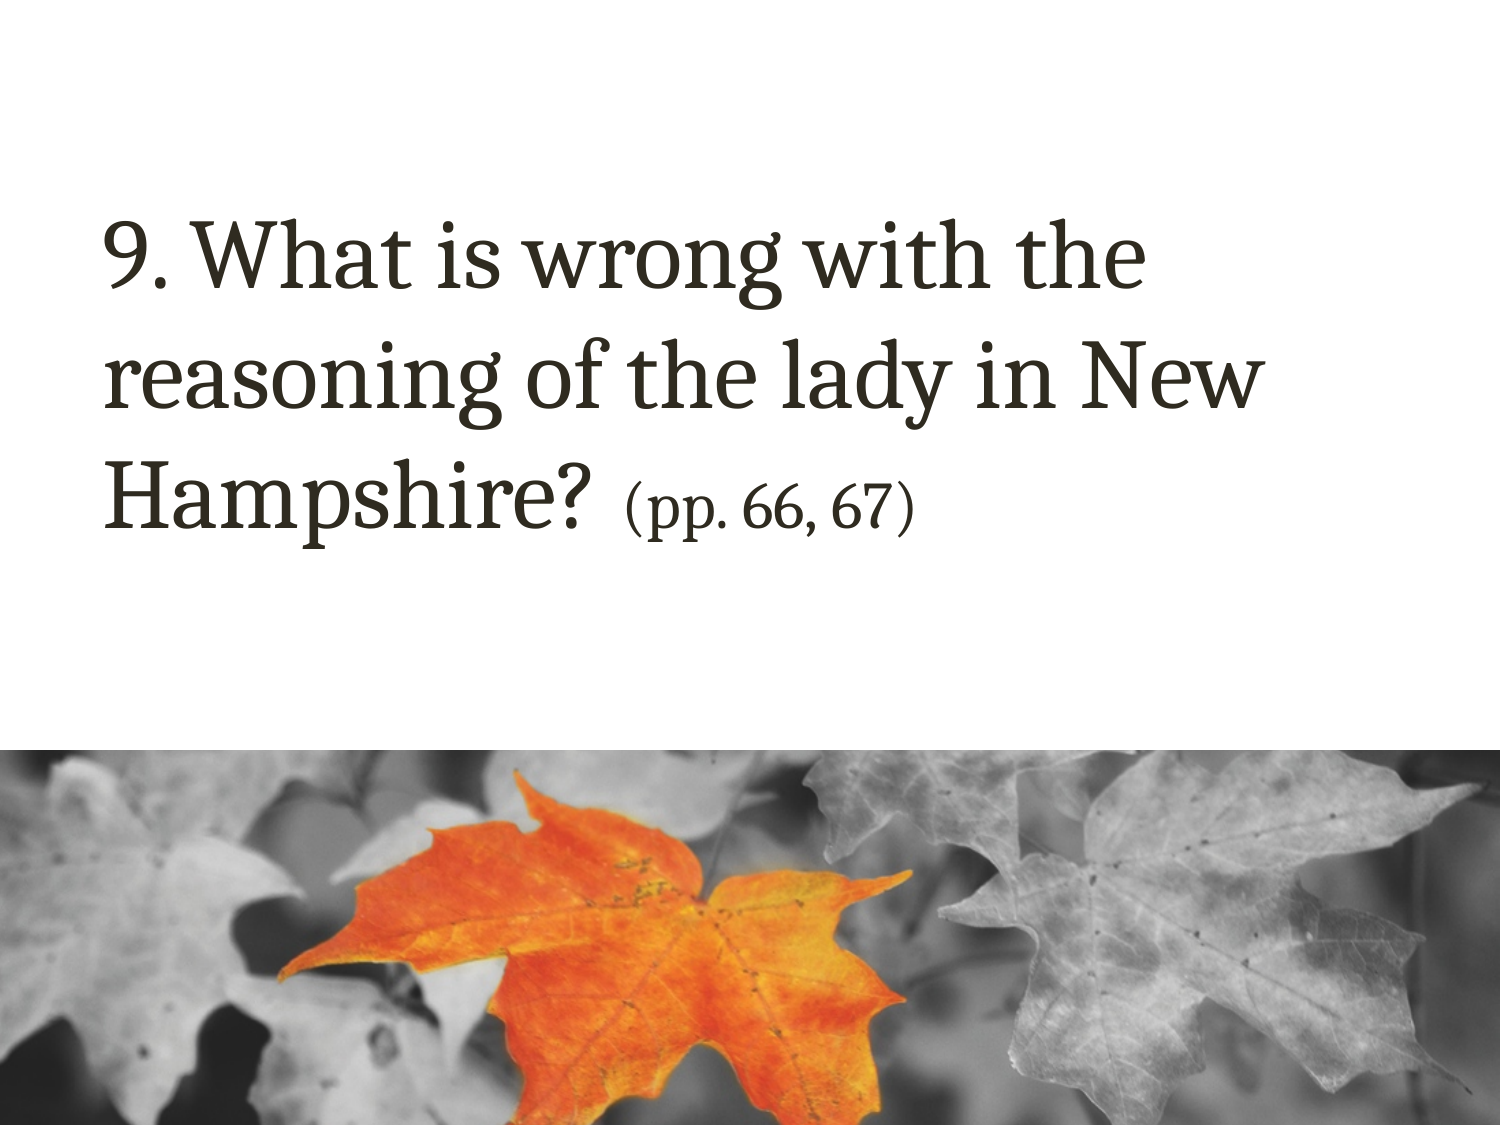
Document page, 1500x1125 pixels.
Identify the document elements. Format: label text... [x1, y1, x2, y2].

picture [0, 749, 1500, 1125]
title 9. What is wrong with the reasoning of the lady in New Hampshire? (pp. 66, 67) [87, 149, 1400, 588]
